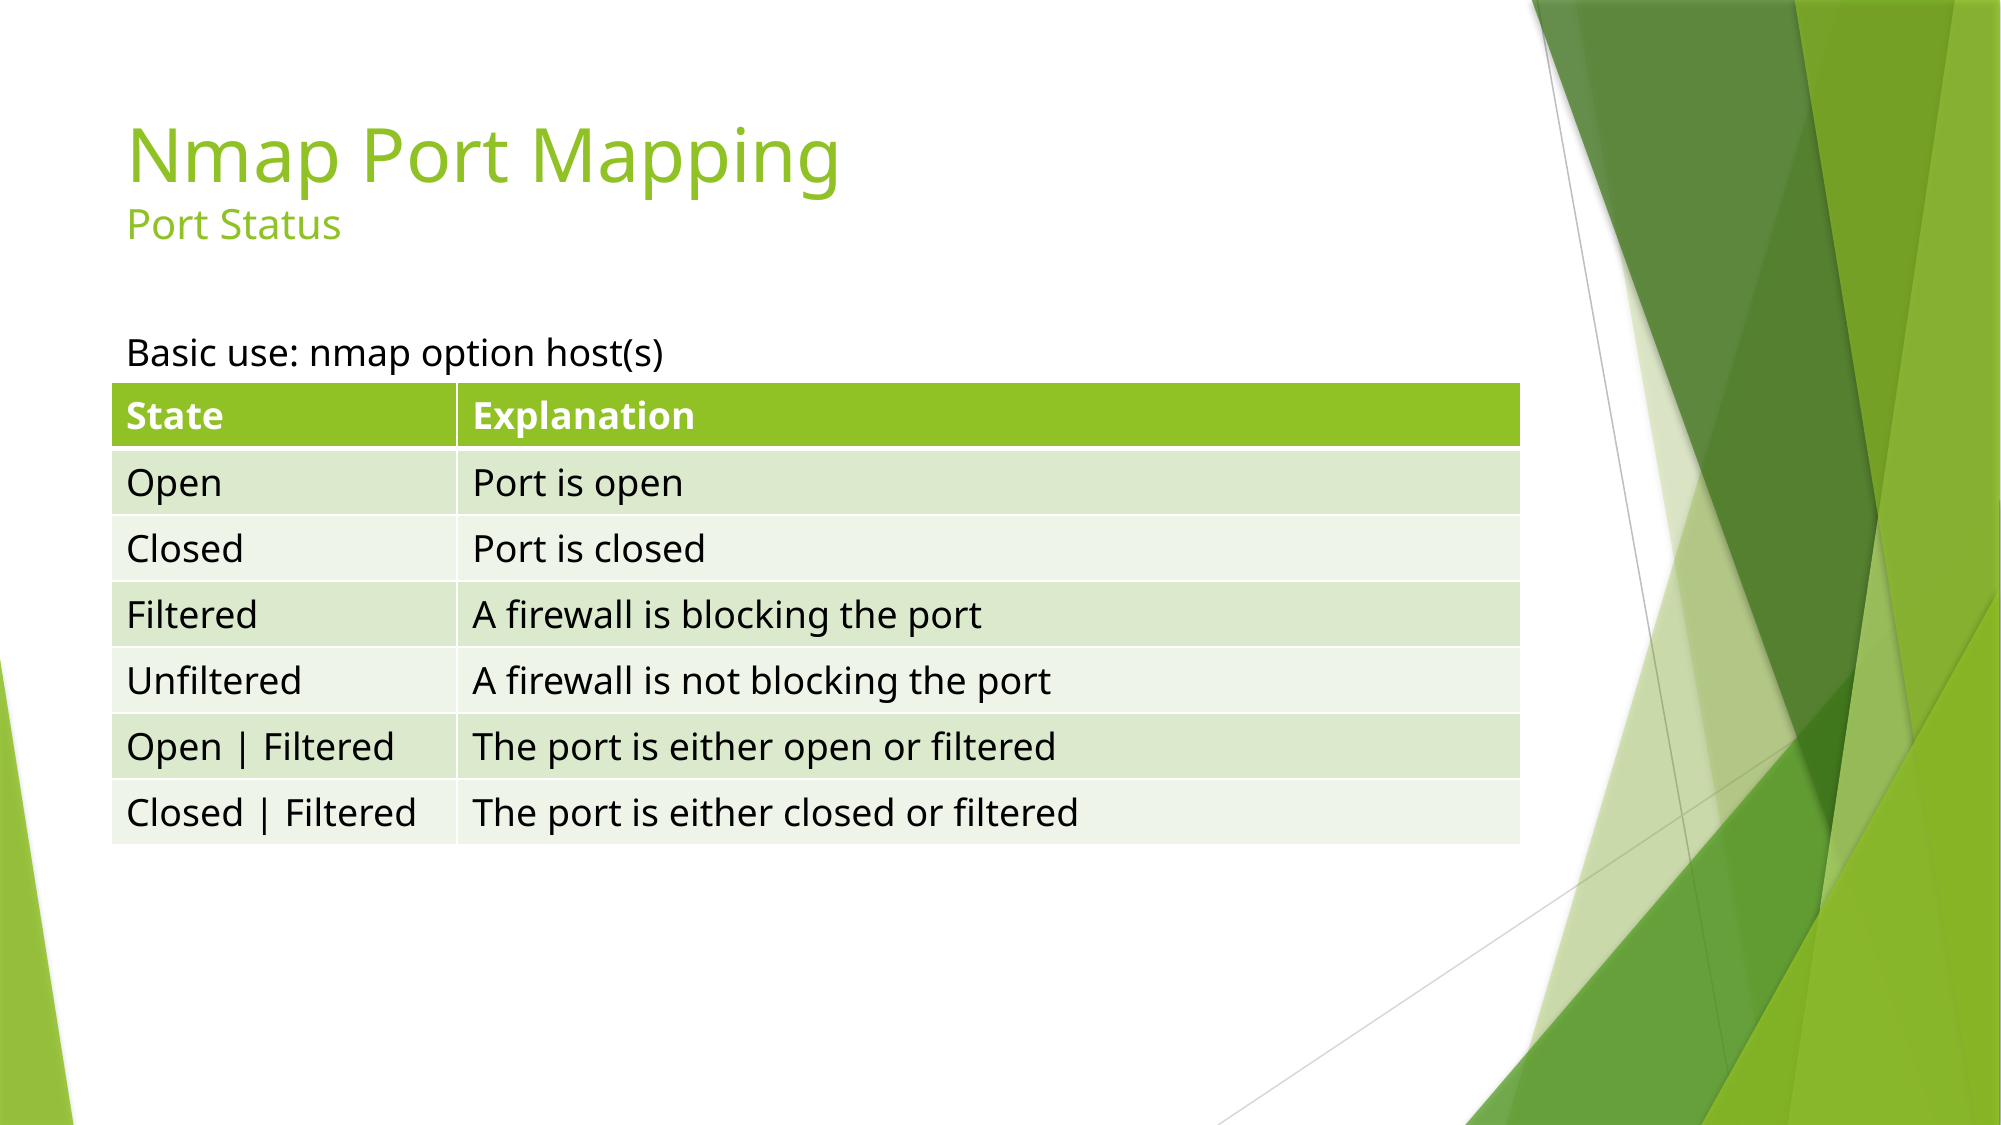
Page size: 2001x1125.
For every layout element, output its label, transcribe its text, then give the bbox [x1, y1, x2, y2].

table_cell Filtered [112, 582, 456, 646]
text_box Basic use: nmap option host(s) [111, 321, 1112, 381]
table_cell Closed | Filtered [112, 780, 456, 844]
table_cell Port is closed [458, 516, 1520, 580]
table_cell The port is either closed or filtered [458, 780, 1520, 844]
table_header Explanation [458, 383, 1520, 446]
table_cell Closed [112, 516, 456, 580]
table_header State [112, 383, 456, 446]
table_cell Port is open [458, 451, 1520, 514]
table_cell Unfiltered [112, 648, 456, 712]
title Nmap Port Mapping Port Status [111, 99, 1522, 317]
table_cell A firewall is not blocking the port [458, 648, 1520, 712]
table_cell Open [112, 451, 456, 514]
table_cell The port is either open or filtered [458, 714, 1520, 778]
table_cell Open | Filtered [112, 714, 456, 778]
table_cell A firewall is blocking the port [458, 582, 1520, 646]
